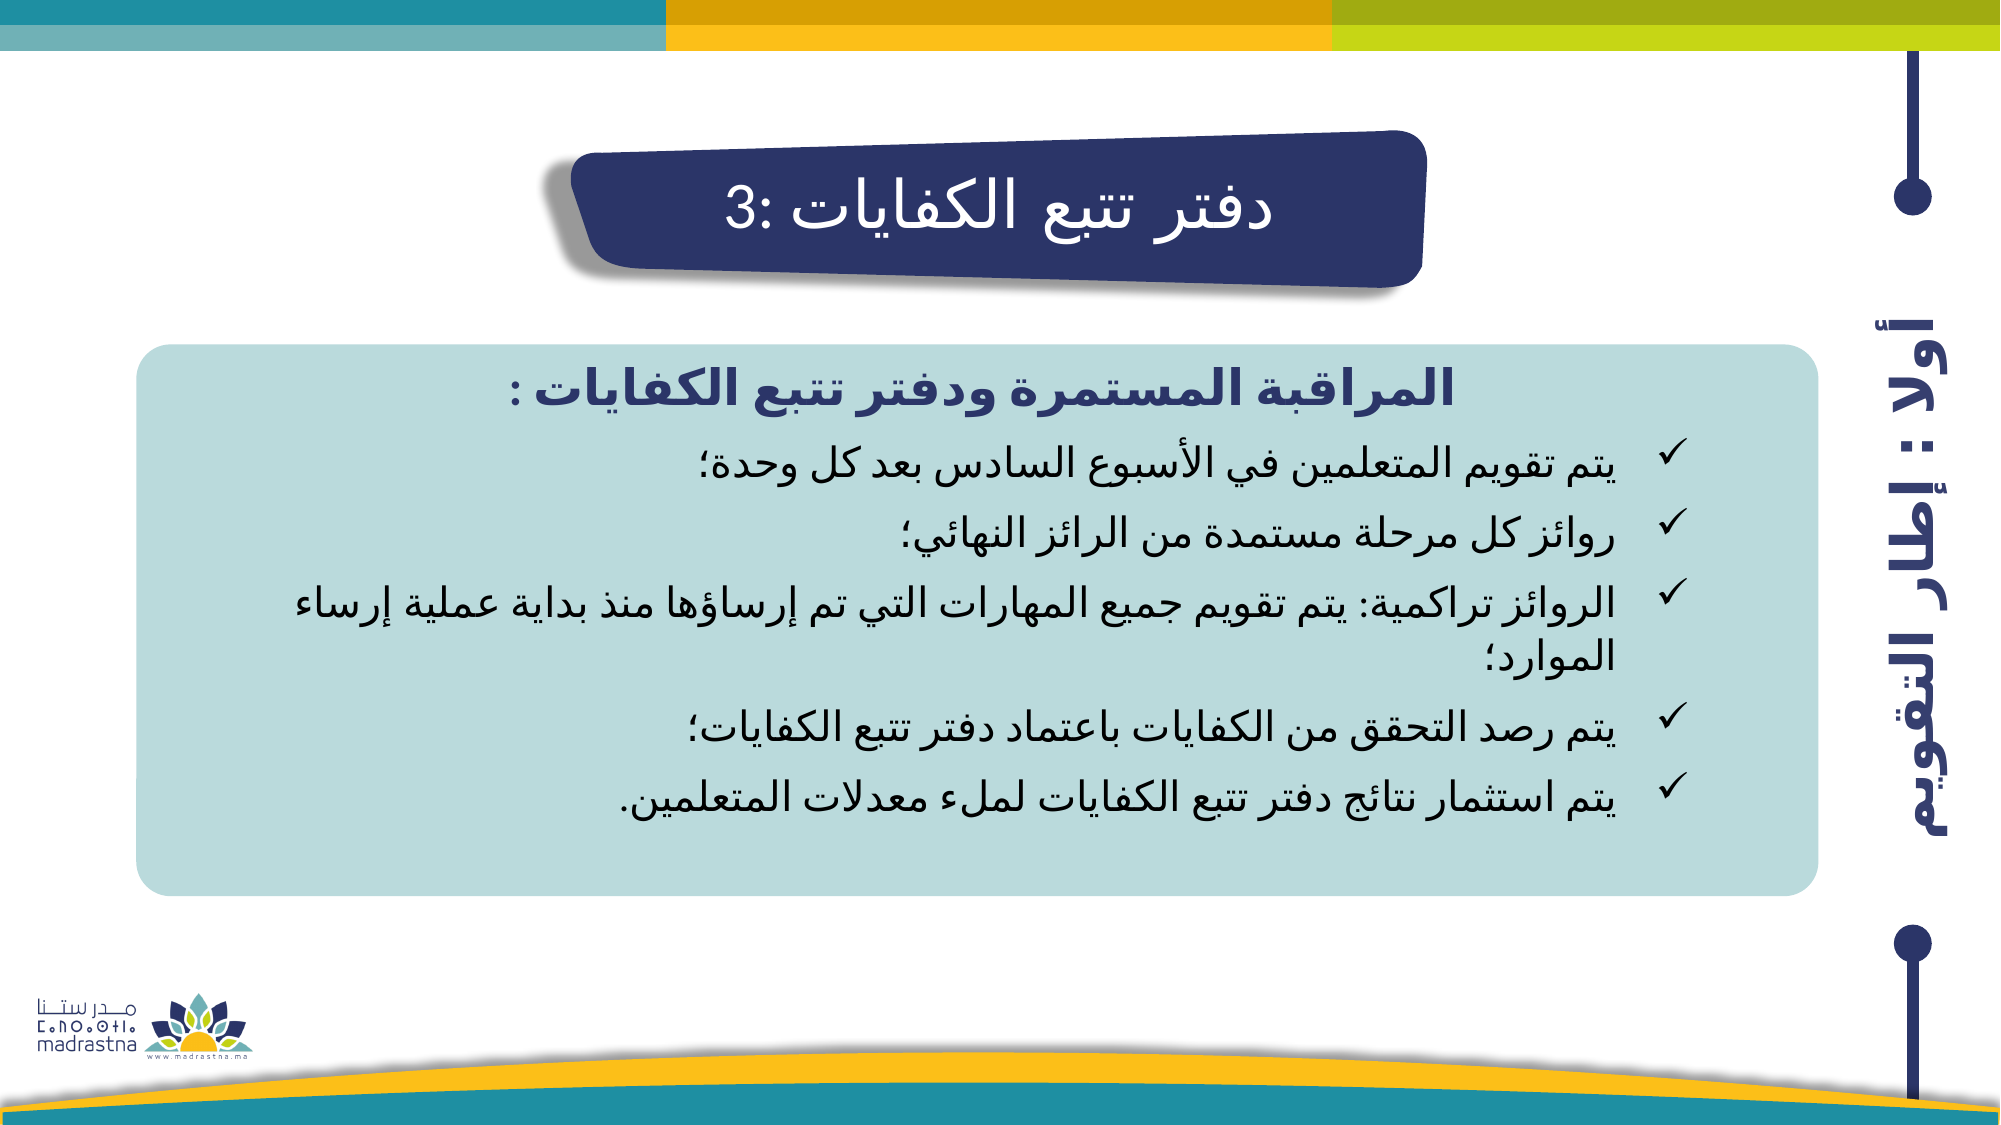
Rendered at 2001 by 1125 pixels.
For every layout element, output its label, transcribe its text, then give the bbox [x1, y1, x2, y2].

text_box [0, 0, 2000, 52]
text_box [1894, 925, 1931, 1052]
text_box المراقبة المستمرة ودفتر تتبع الكفايات : يتم تقويم المتعلمين في الأسبوع السادس بعد كل وحدة؛ روائز كل مرحلة مستمدة من الرائز النهائي؛ الروائز تراكمية: يتم تقويم جميع المهارات التي تم إرساؤها منذ بداية عملية إرساء الموارد؛ يتم رصد التحقق من الكفايات باعتماد دفتر تتبع الكفايات؛ يتم استثمار نتائج دفتر تتبع الكفايات لملء معدلات المتعلمين. [135, 343, 1820, 898]
text_box أولا : إطار التقويم [1832, 136, 1988, 1021]
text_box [0, 1052, 2000, 1125]
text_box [567, 100, 1433, 332]
picture [38, 993, 253, 1060]
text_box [1894, 52, 1931, 215]
